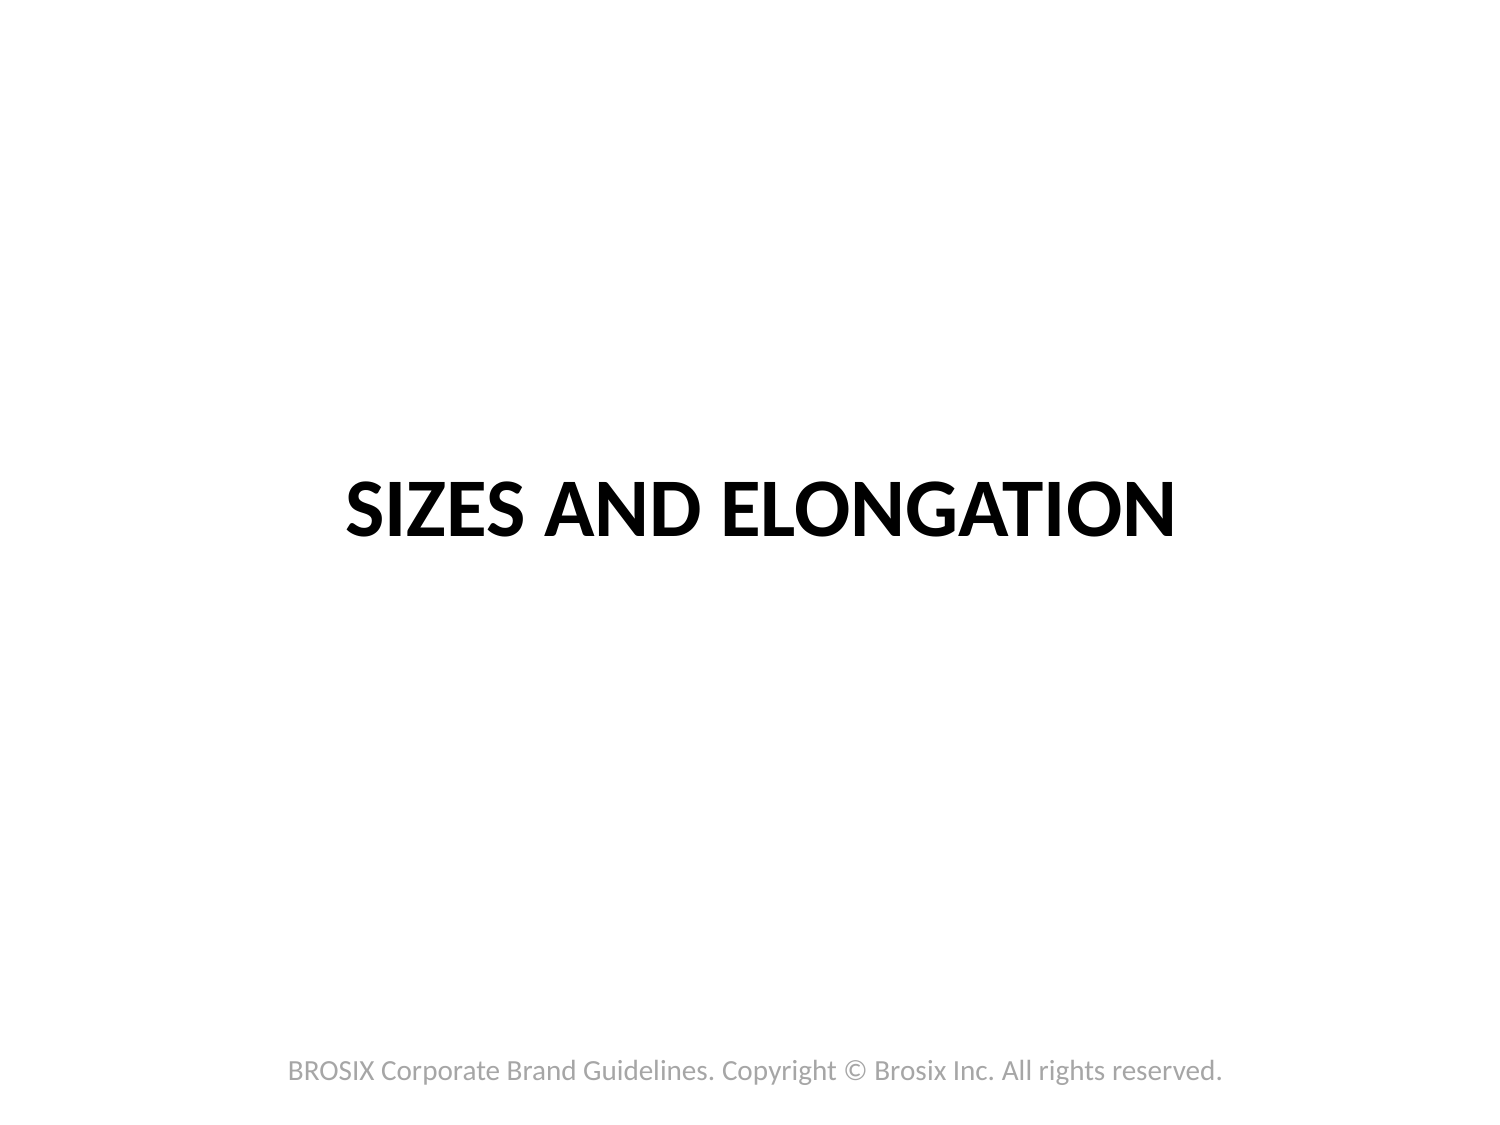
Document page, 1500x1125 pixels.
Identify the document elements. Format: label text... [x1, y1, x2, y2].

title Sizes and elongation [123, 445, 1399, 669]
text_box BROSIX Corporate Brand Guidelines. Copyright © Brosix Inc. All rights reserved. [41, 1043, 1471, 1094]
